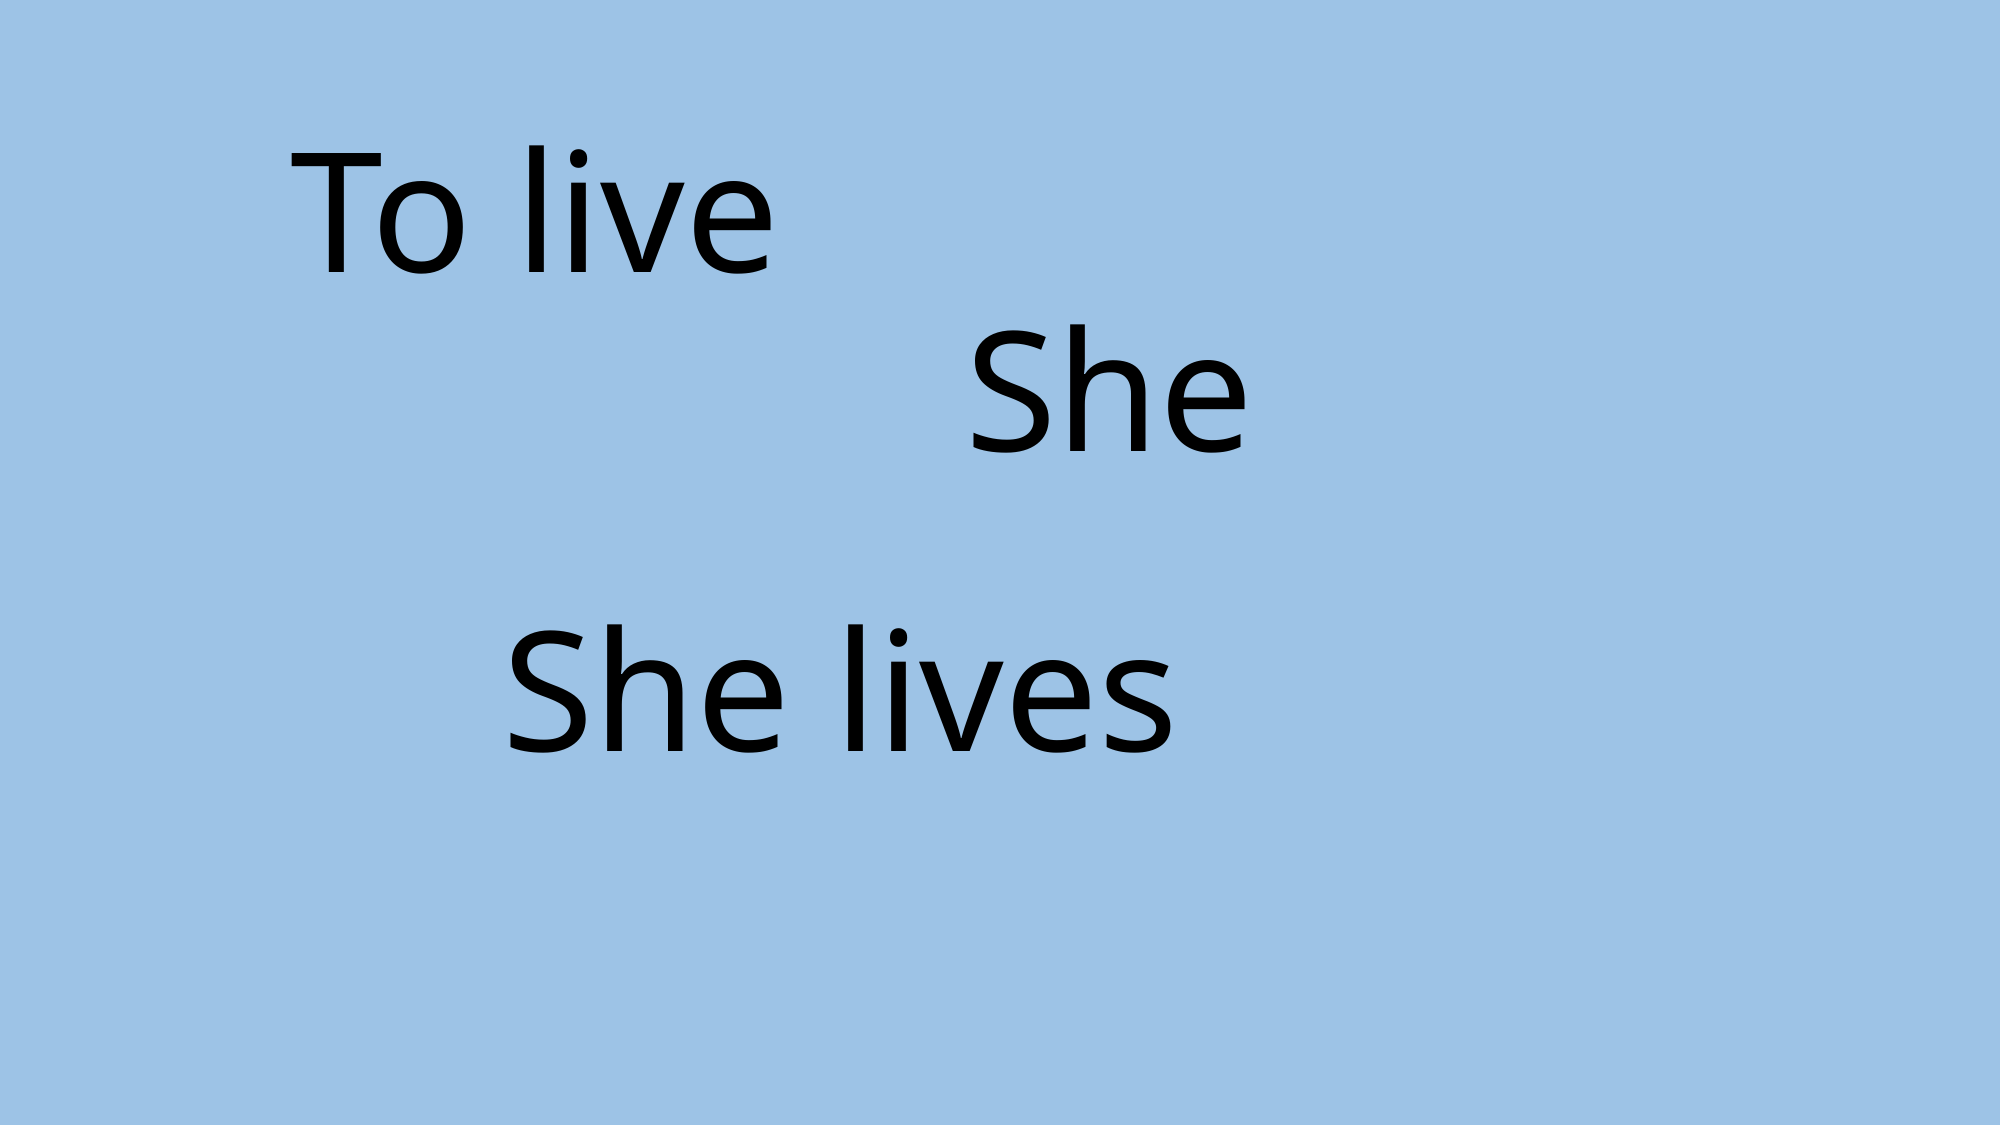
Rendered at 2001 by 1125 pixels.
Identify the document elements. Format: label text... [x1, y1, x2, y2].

title To live [275, 99, 1200, 338]
list She lives [487, 600, 1400, 800]
list She [950, 299, 1288, 513]
